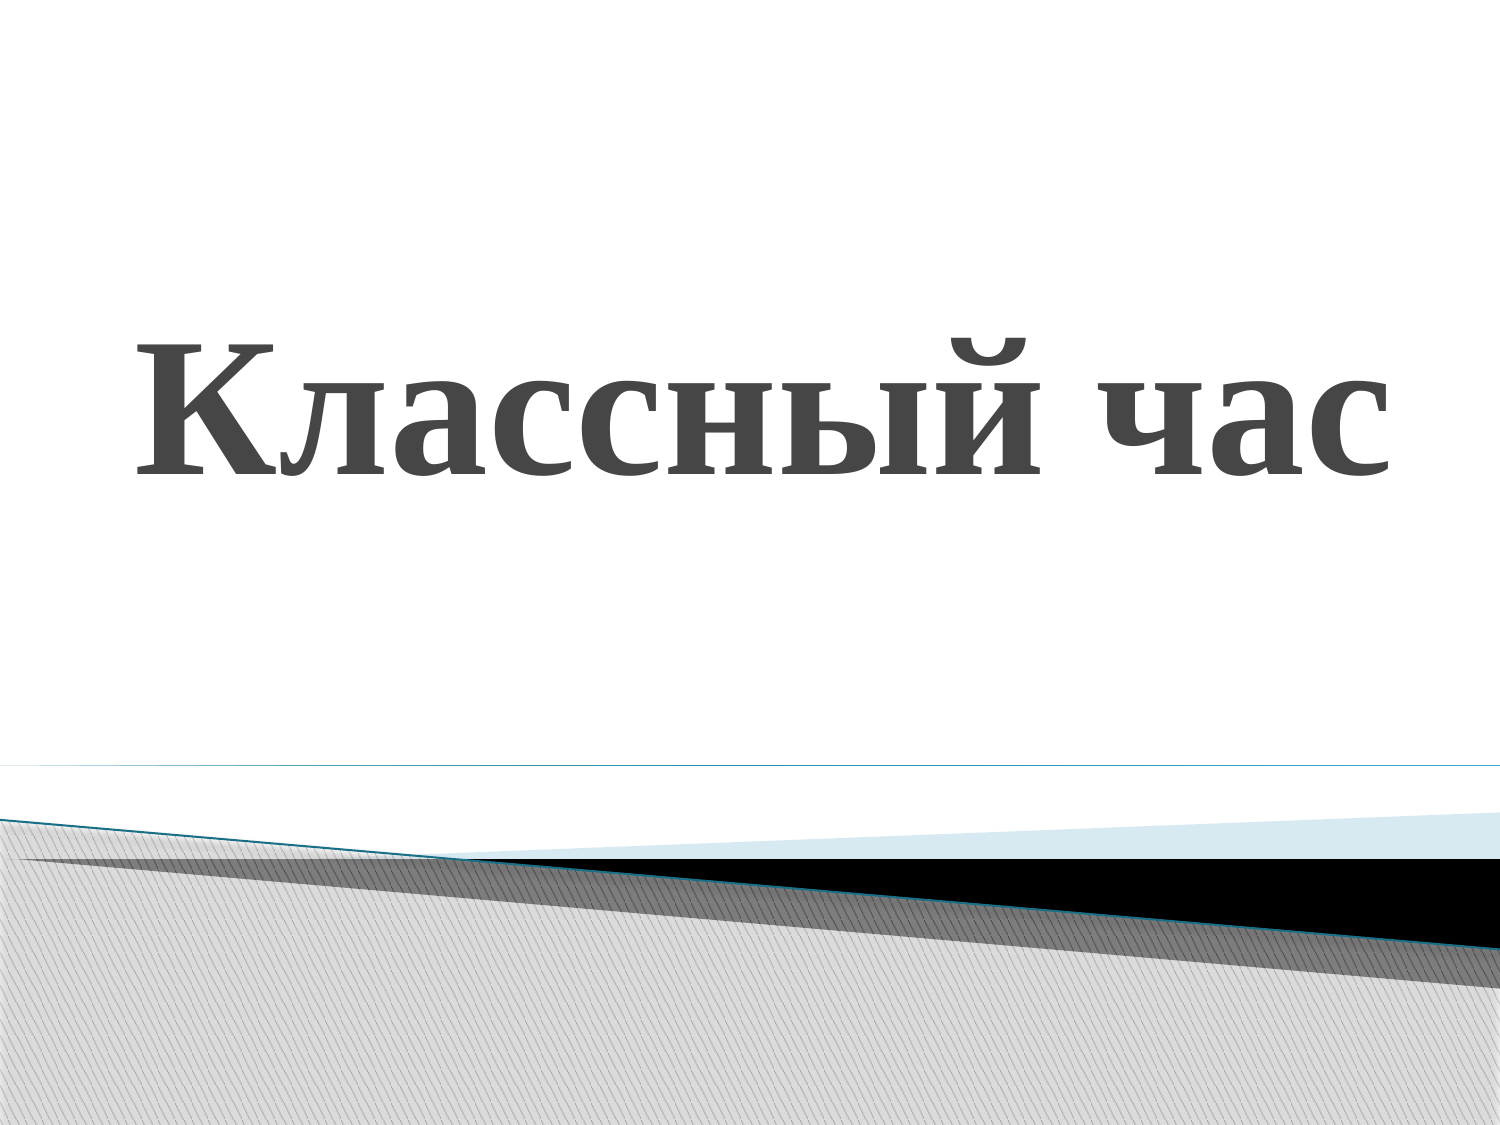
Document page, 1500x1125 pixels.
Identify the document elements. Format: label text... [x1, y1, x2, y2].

subtitle Классный час [117, 269, 1423, 649]
picture [5, 859, 1500, 989]
